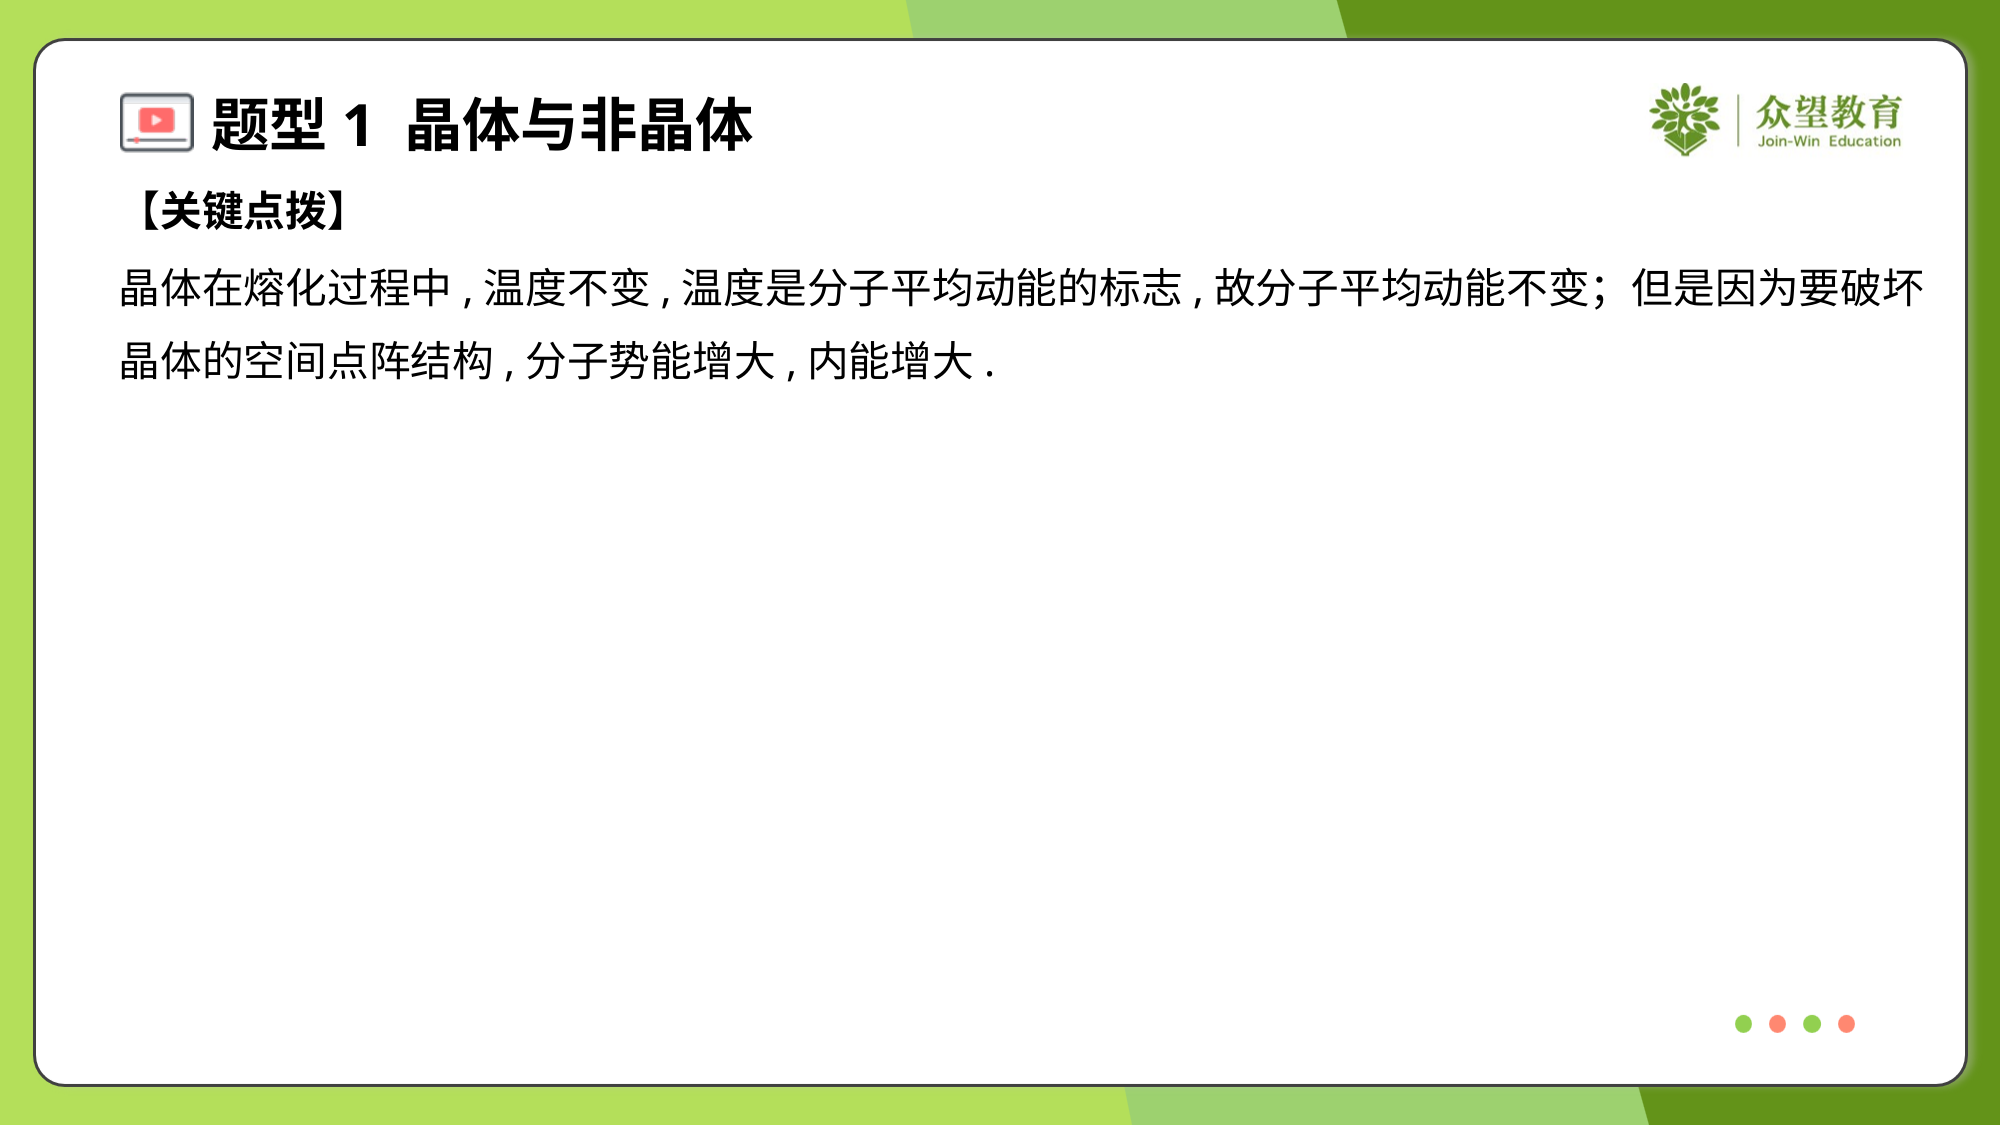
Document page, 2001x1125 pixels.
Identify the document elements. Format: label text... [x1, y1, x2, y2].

text_box 【关键点拨】 晶体在熔化过程中,温度不变,温度是分子平均动能的标志,故分子平均动能不变；但是因为要破坏 晶体的空间点阵结构,分子势能增大,内能增大. [118, 159, 1883, 377]
picture [0, 0, 2000, 1125]
